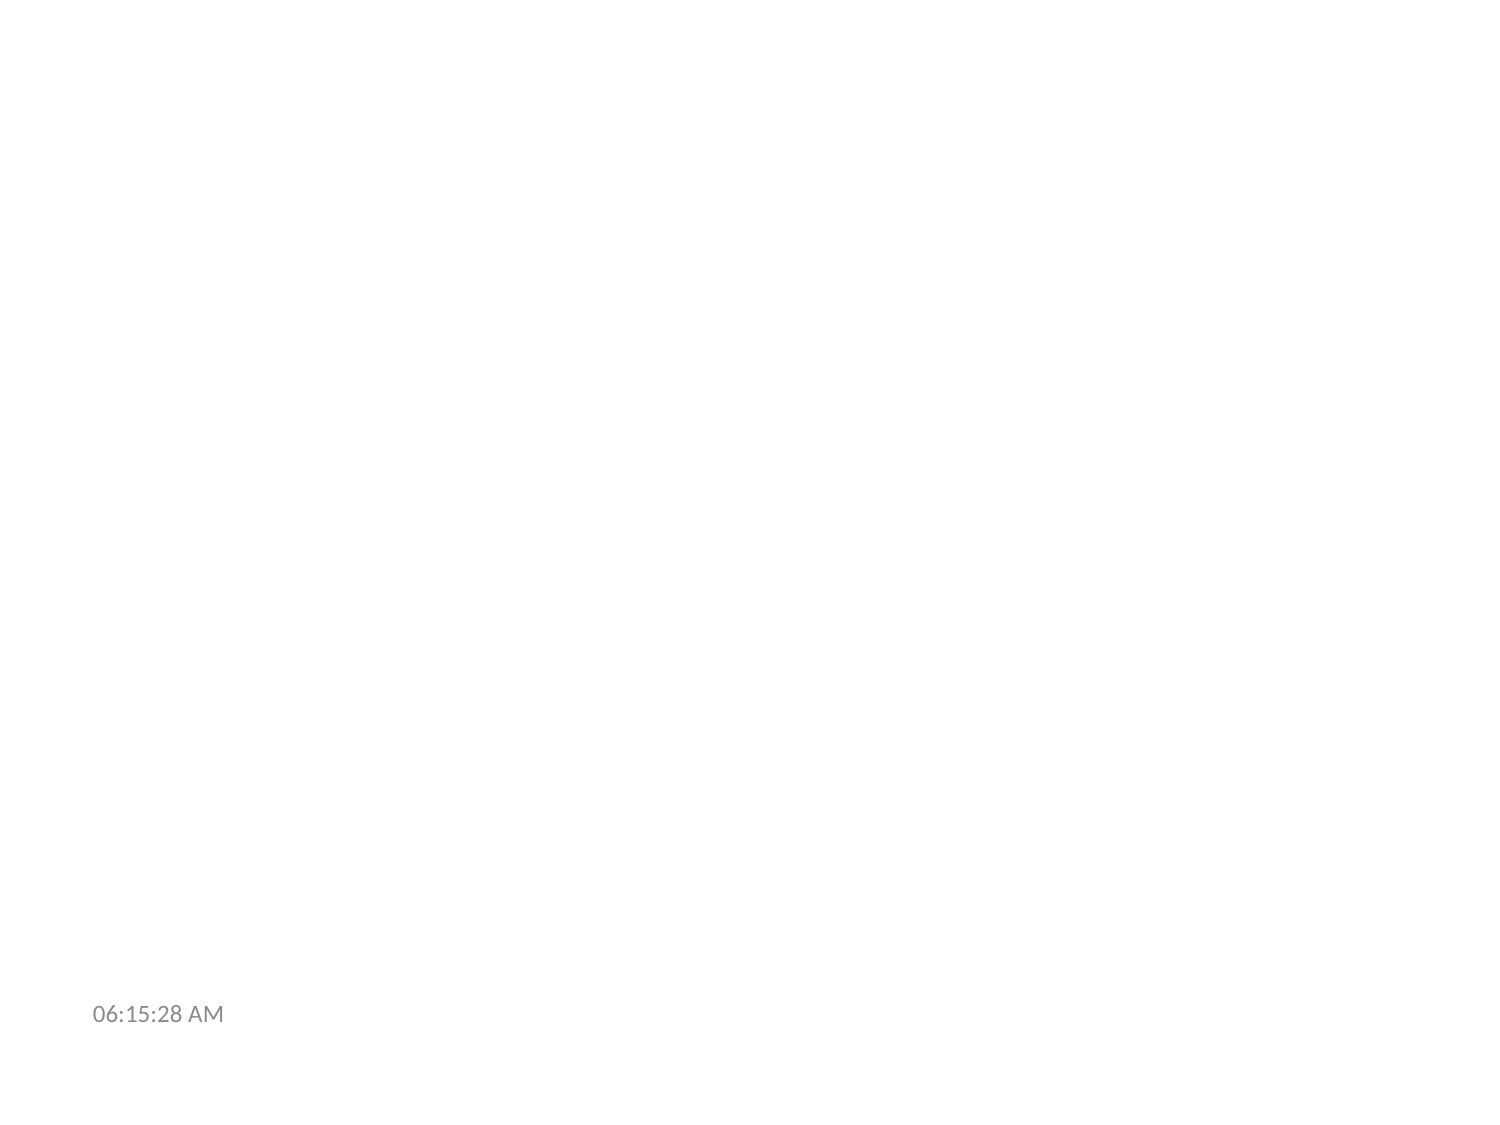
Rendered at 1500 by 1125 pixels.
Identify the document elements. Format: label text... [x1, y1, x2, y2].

text_box 3:35:09 PM [77, 982, 428, 1043]
